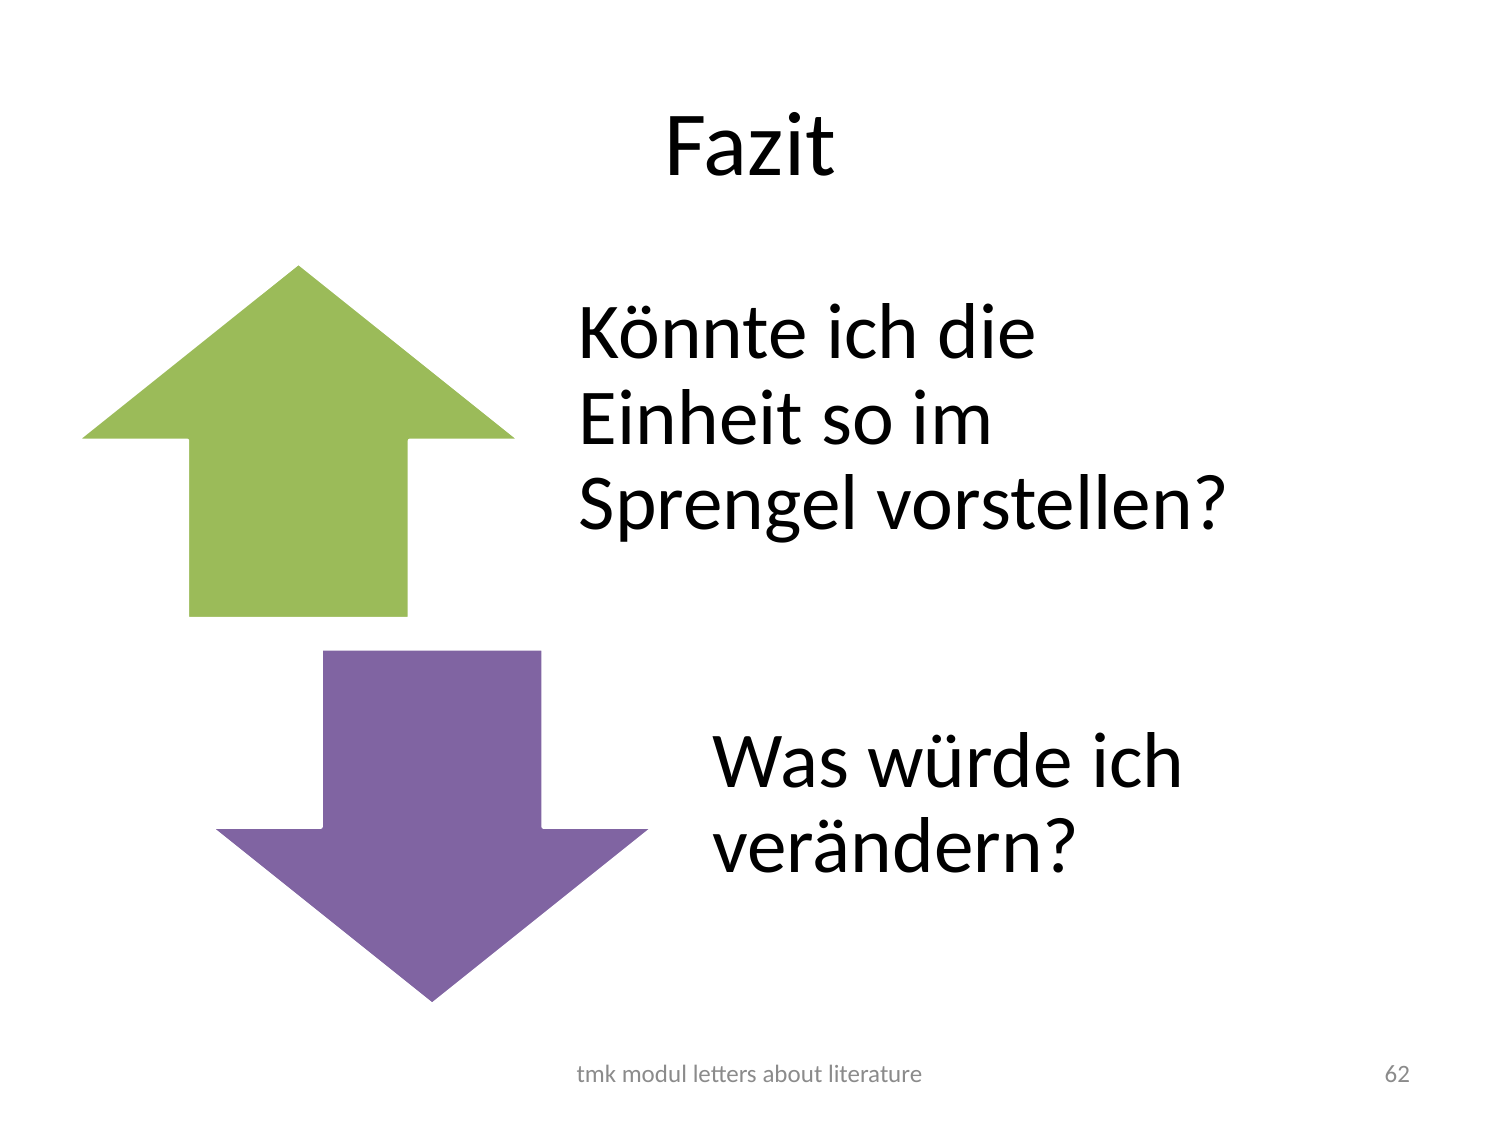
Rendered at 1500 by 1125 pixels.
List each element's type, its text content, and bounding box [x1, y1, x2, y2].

slide_number 62 [1074, 1042, 1425, 1103]
title Fazit [75, 45, 1425, 233]
footer tmk modul letters about literature [512, 1042, 988, 1103]
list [74, 262, 1426, 1006]
